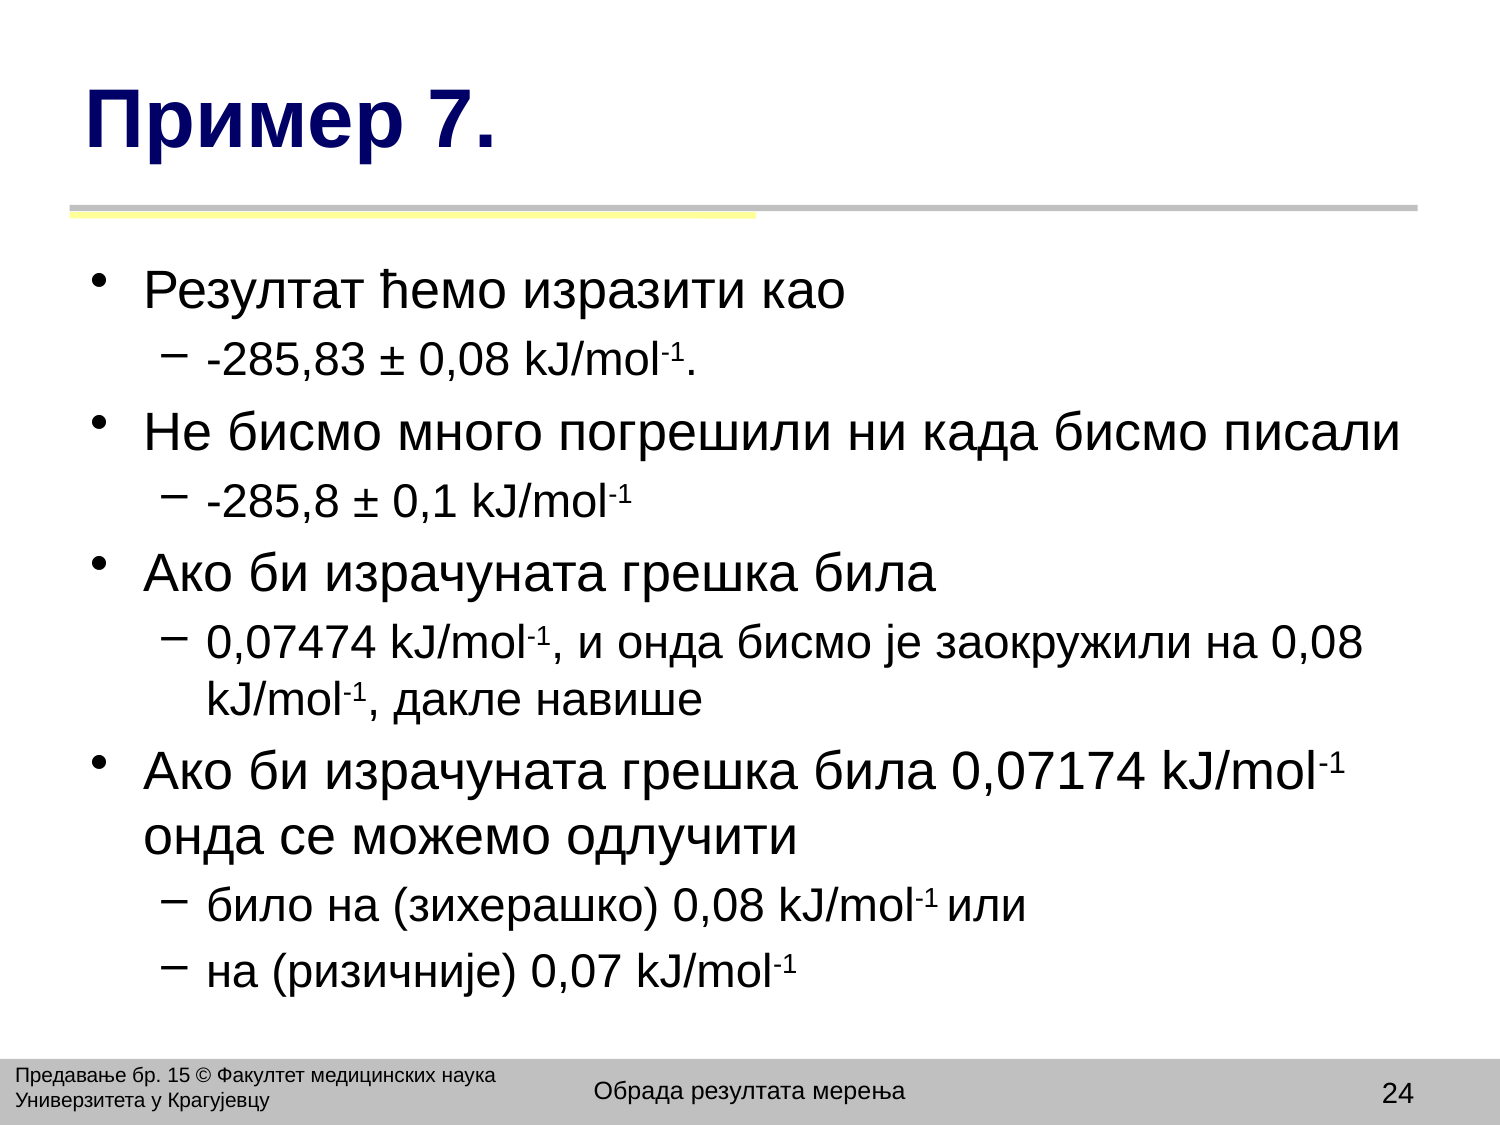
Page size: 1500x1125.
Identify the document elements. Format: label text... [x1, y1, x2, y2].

slide_number Предавање бр. 15 © Факултет медицинских наука Универзитета у Крагујевцу [0, 1053, 631, 1108]
list Резултат ћемо изразити као -285,83 ± 0,08 kJ/mol-1. Не бисмо много погрешили ни када бисмо писали -285,8 ± 0,1 kJ/mol-1 Ако би израчуната грешка била 0,07474 kJ/mol-1, и онда бисмо је заокружили на 0,08 kJ/mol-1, дакле навише Ако би израчуната грешка била 0,07174 kJ/mol-1 онда се можемо одлучити било на (зихерашко) 0,08 kJ/mol-1 или на (ризичније) 0,07 kJ/mol-1 [74, 246, 1426, 1023]
title Пример 7. [69, 19, 1426, 208]
slide_number 24 [1079, 1066, 1430, 1125]
footer Обрада резултата мерења [512, 1066, 988, 1125]
